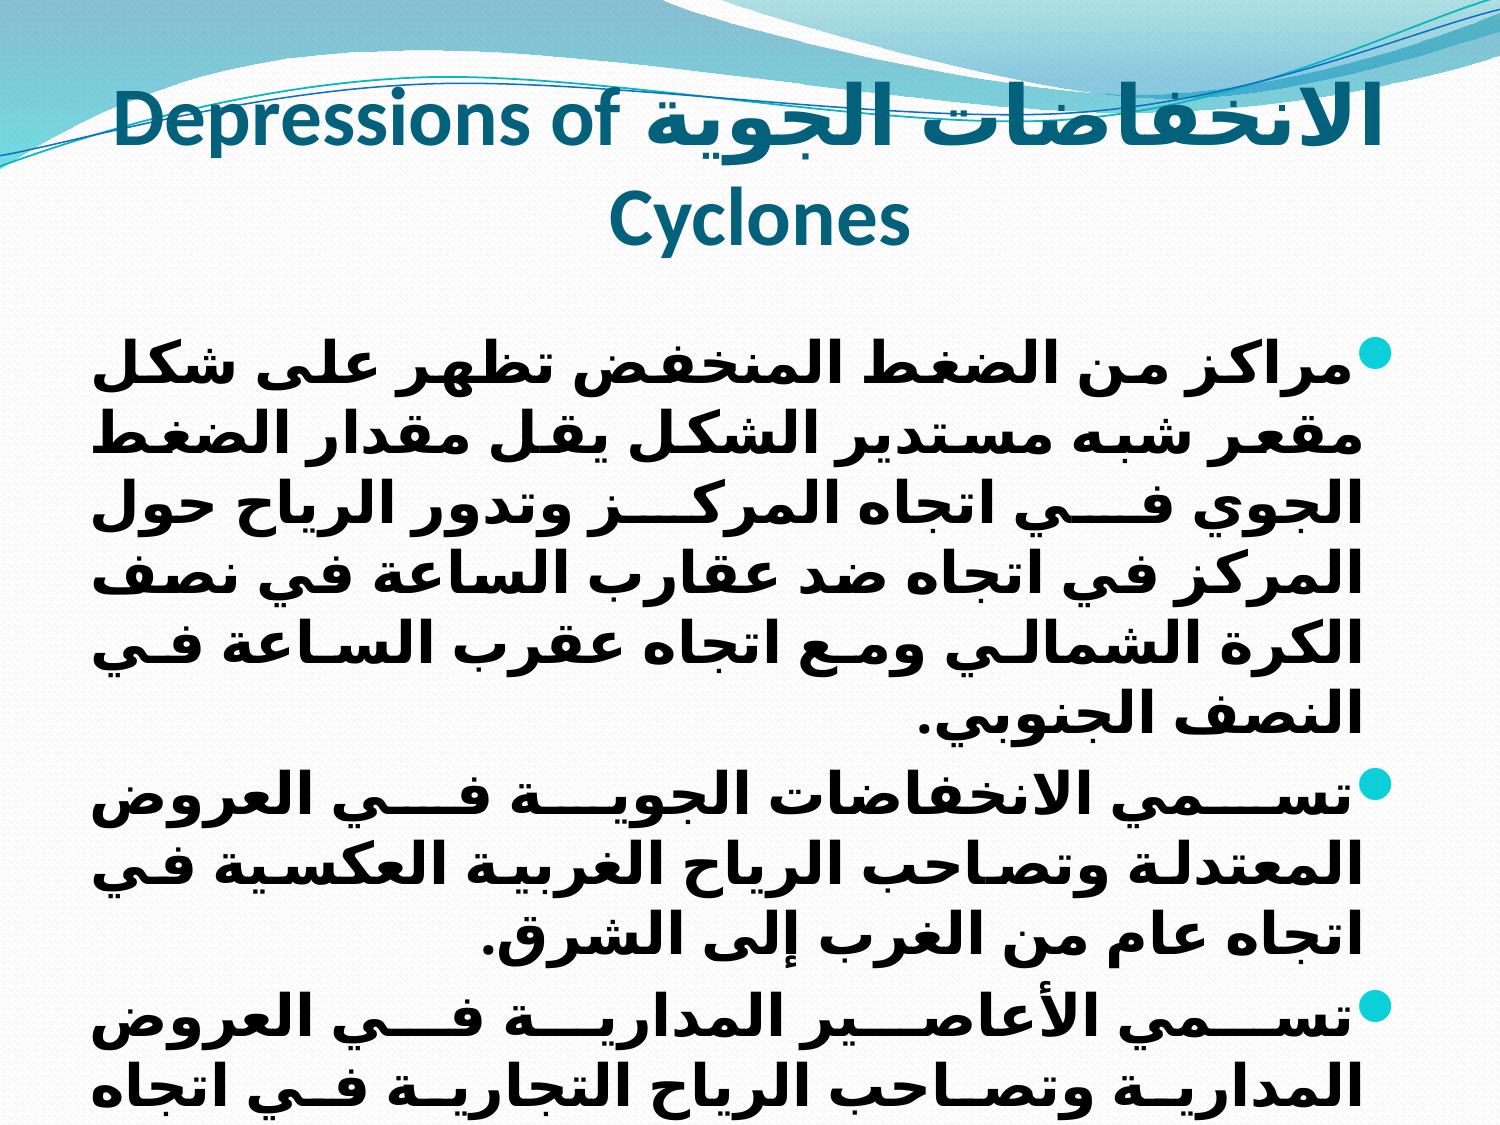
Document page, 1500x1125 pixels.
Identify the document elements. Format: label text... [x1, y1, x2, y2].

list مراكز من الضغط المنخفض تظهر على شكل مقعر شبه مستدير الشكل يقل مقدار الضغط الجوي في اتجاه المركز وتدور الرياح حول المركز في اتجاه ضد عقارب الساعة في نصف الكرة الشمالي ومع اتجاه عقرب الساعة في النصف الجنوبي. تسمي الانخفاضات الجوية في العروض المعتدلة وتصاحب الرياح الغربية العكسية في اتجاه عام من الغرب إلى الشرق. تسمي الأعاصير المدارية في العروض المدارية وتصاحب الرياح التجارية في اتجاه عام من الشرق غلى الغرب [75, 317, 1425, 1038]
title الانخفاضات الجوية Depressions of Cyclones [75, 115, 1425, 263]
